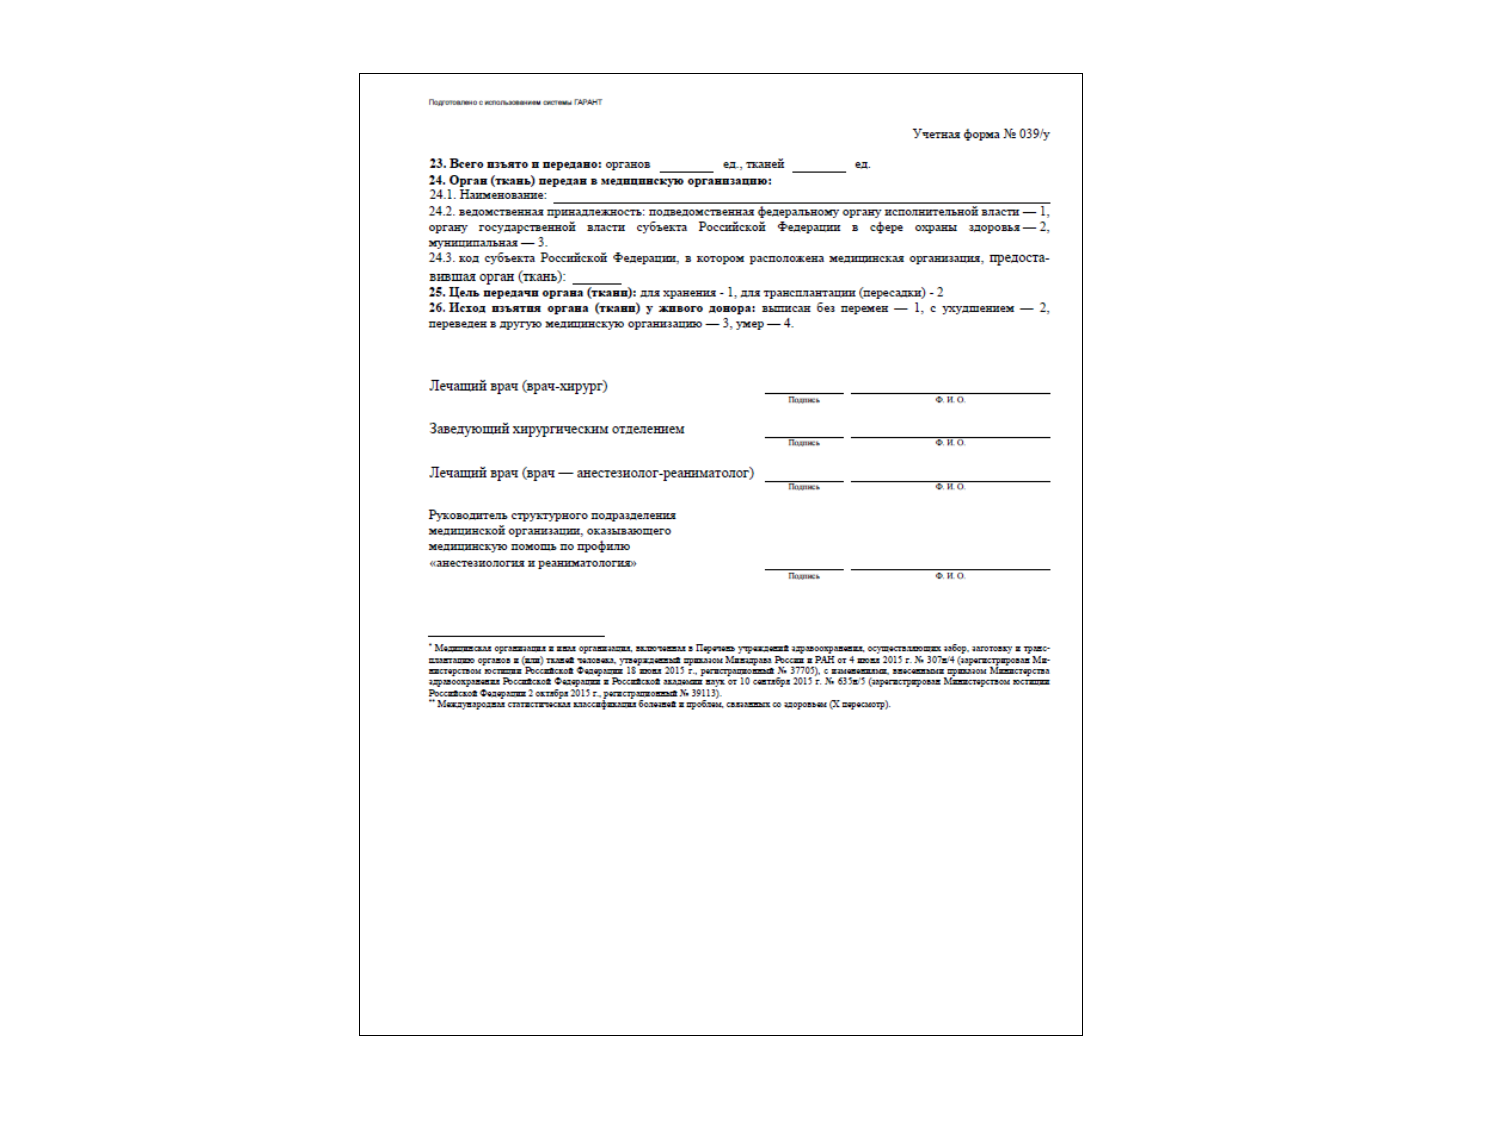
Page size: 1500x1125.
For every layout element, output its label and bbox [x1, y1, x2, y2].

picture [359, 73, 1083, 1036]
